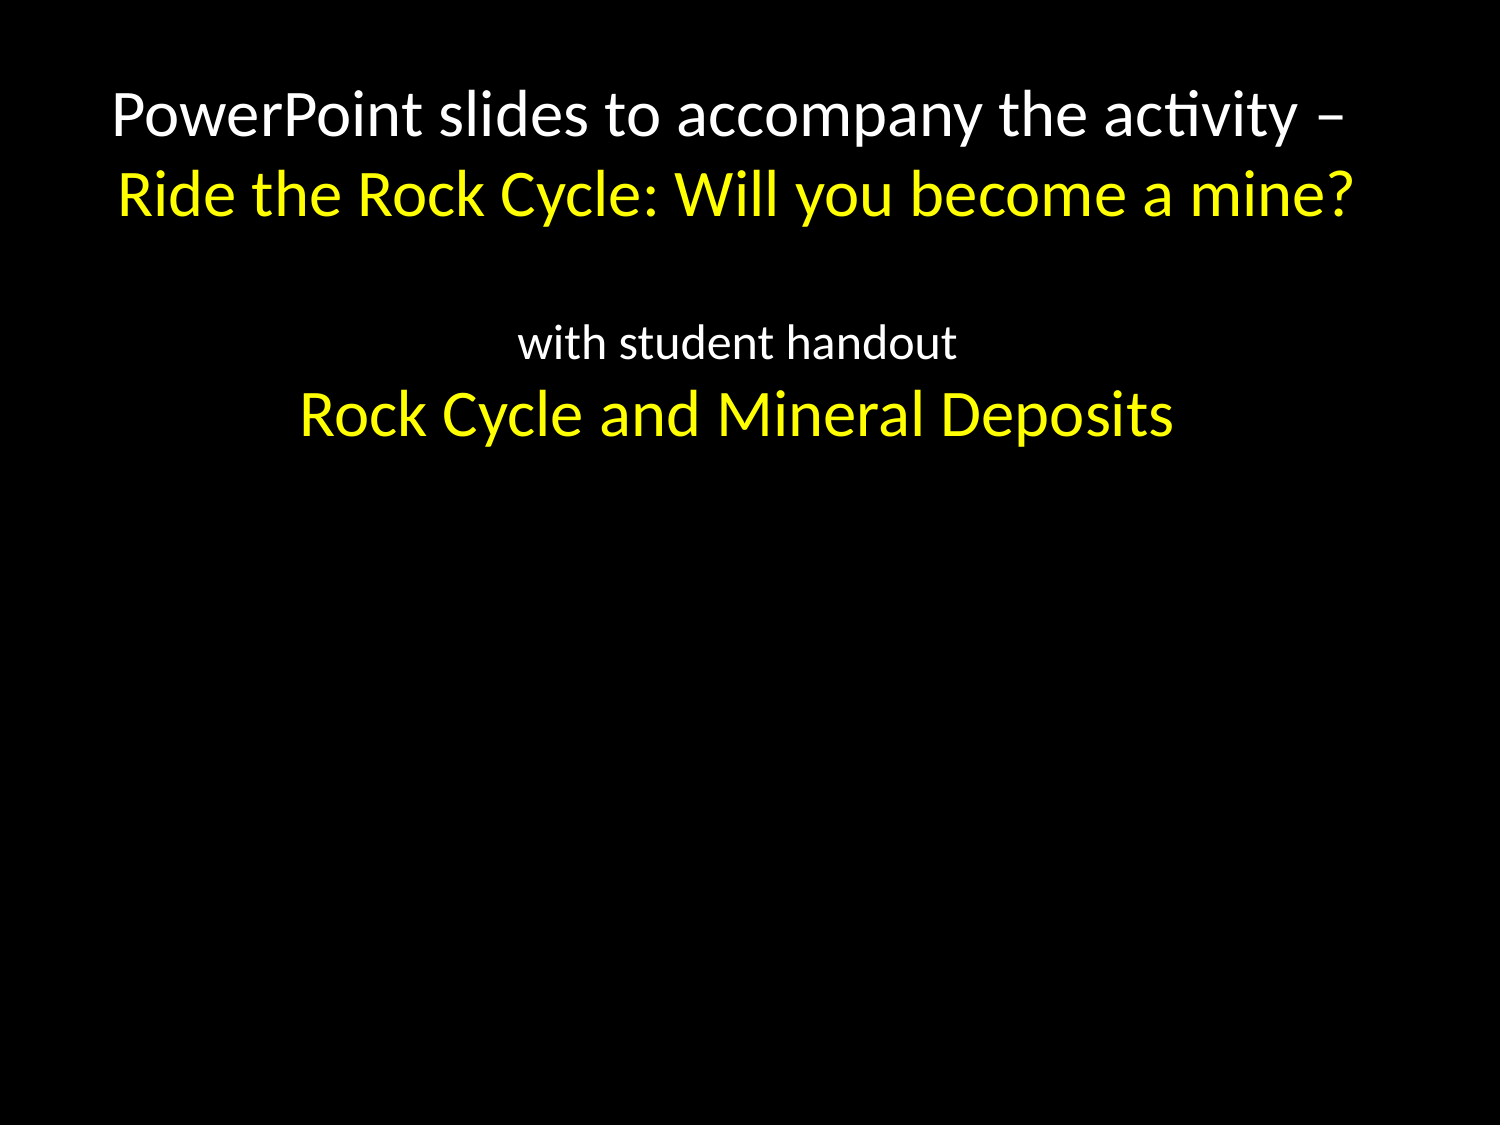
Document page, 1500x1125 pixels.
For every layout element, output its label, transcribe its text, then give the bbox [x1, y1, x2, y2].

text_box PowerPoint slides to accompany the activity – Ride the Rock Cycle: Will you become a mine? with student handout Rock Cycle and Mineral Deposits [87, 62, 1388, 457]
